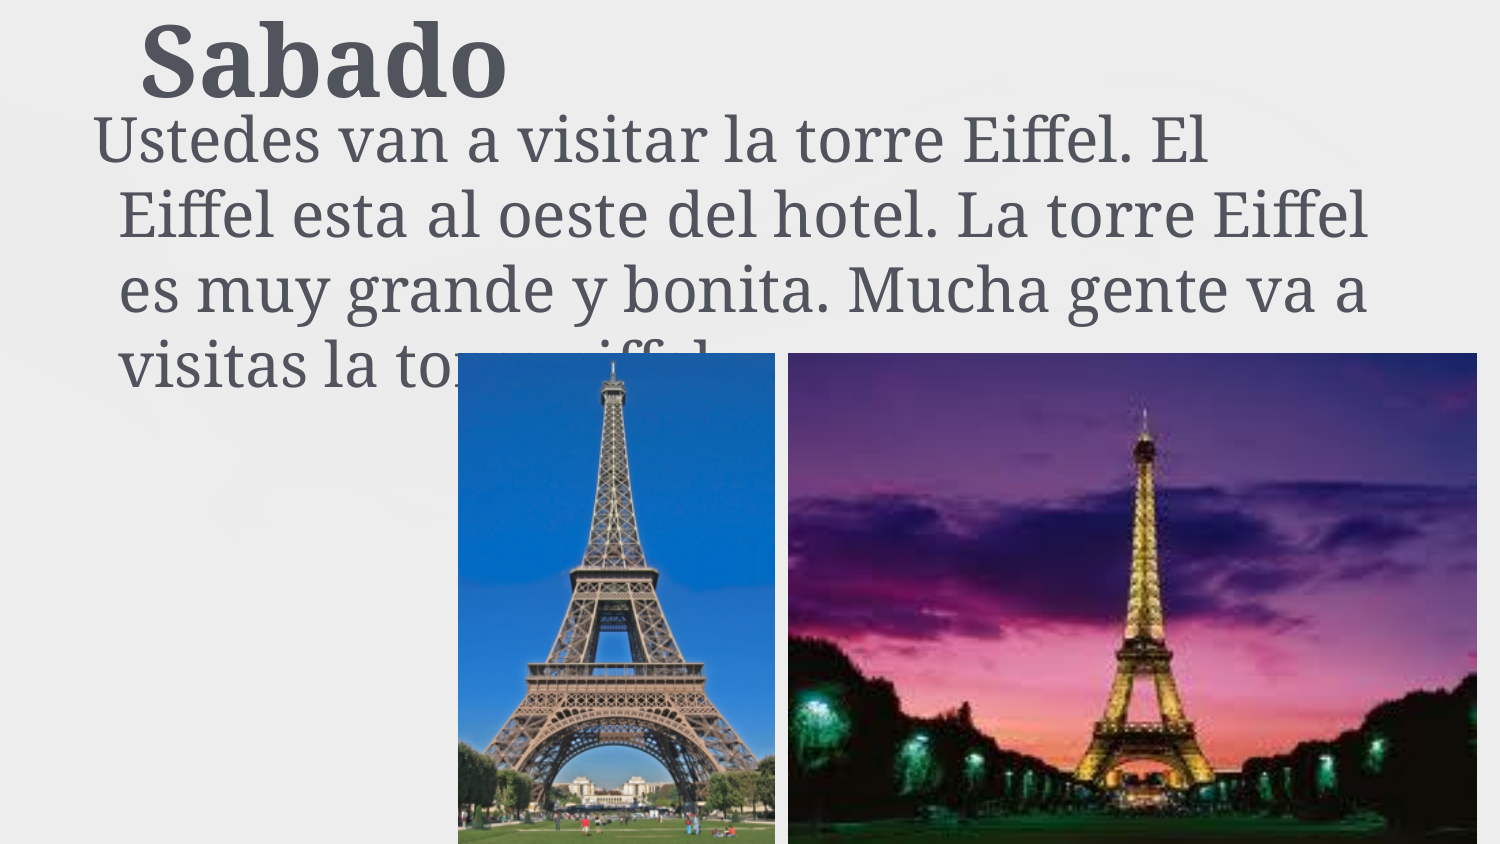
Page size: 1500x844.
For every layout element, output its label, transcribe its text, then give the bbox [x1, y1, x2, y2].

picture [788, 353, 1477, 844]
picture [458, 353, 775, 844]
list Ustedes van a visitar la torre Eiffel. El Eiffel esta al oeste del hotel. La torre Eiffel es muy grande y bonita. Mucha gente va a visitas la torre eiffel. [47, 84, 1398, 680]
title Sabado [75, 0, 1425, 133]
